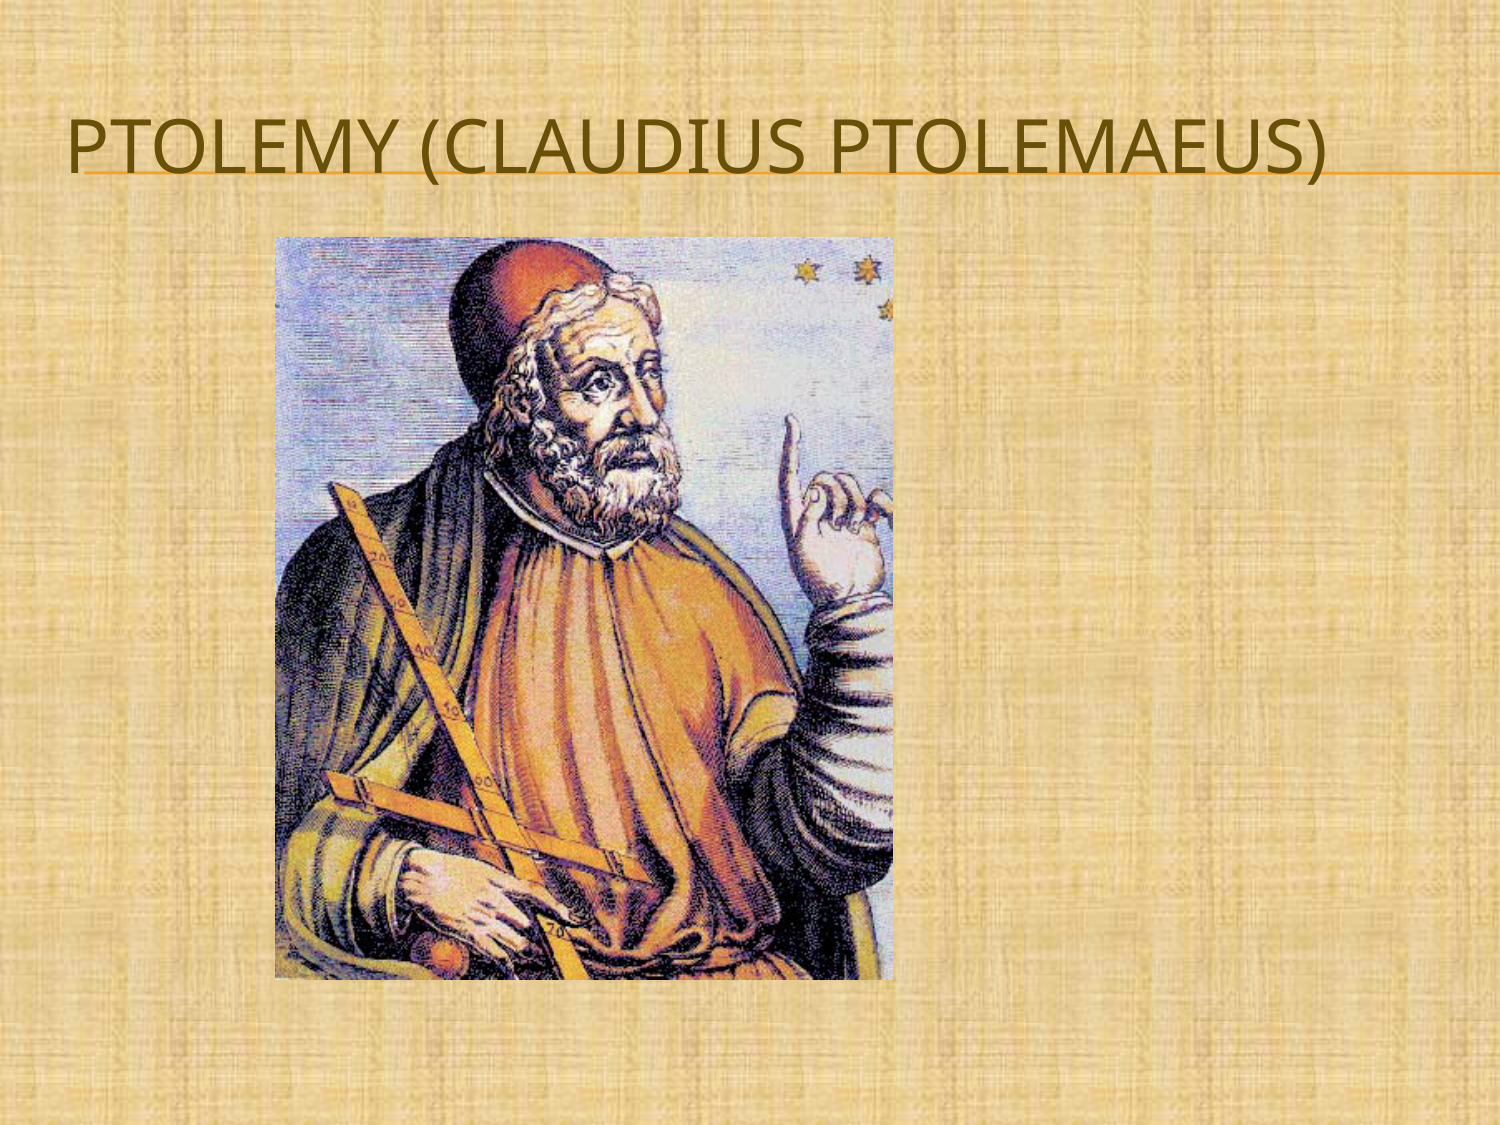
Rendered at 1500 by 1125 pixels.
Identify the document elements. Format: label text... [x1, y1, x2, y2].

picture [0, 0, 1500, 1125]
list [274, 237, 894, 981]
title Ptolemy (Claudius Ptolemaeus) [50, 75, 1475, 213]
